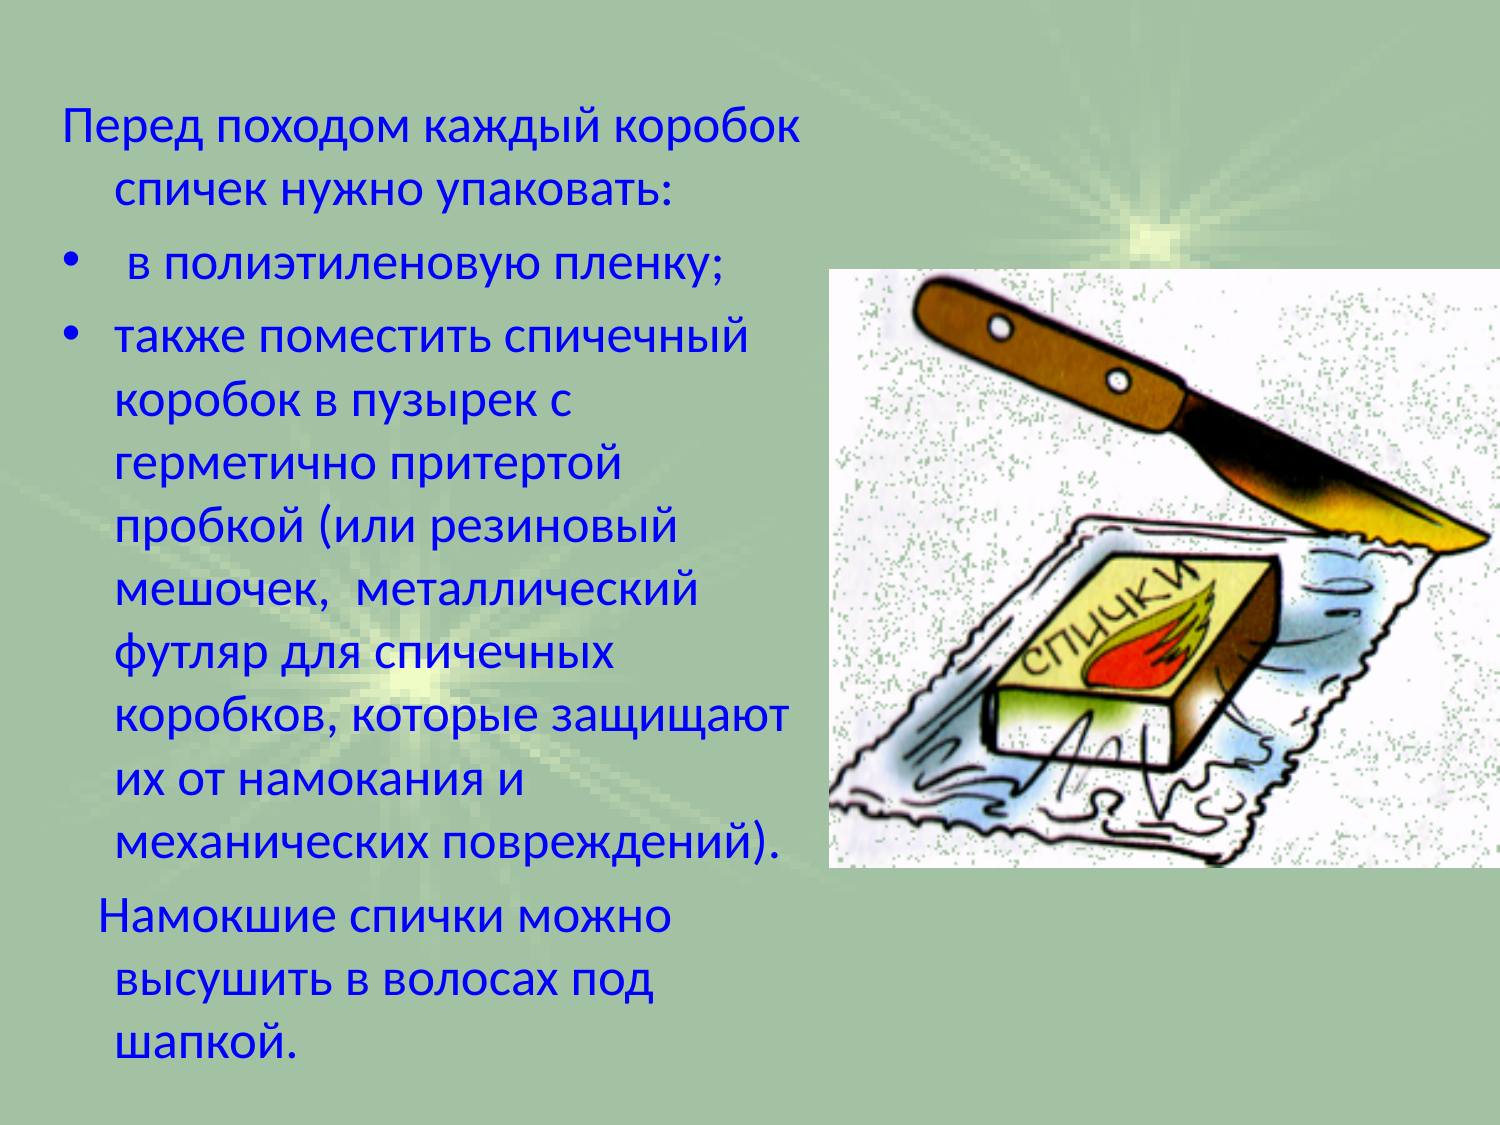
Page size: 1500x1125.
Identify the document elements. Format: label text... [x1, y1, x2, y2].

list Перед походом каждый коробок спичек нужно упаковать: в полиэтиленовую пленку; также поместить спичечный коробок в пузырек с герметично притертой пробкой (или резиновый мешочек, металлический футляр для спичечных коробков, которые защищают их от намокания и механических повреждений). Намокшие спички можно высушить в волосах под шапкой. [46, 82, 832, 1079]
picture [0, 0, 1500, 1125]
